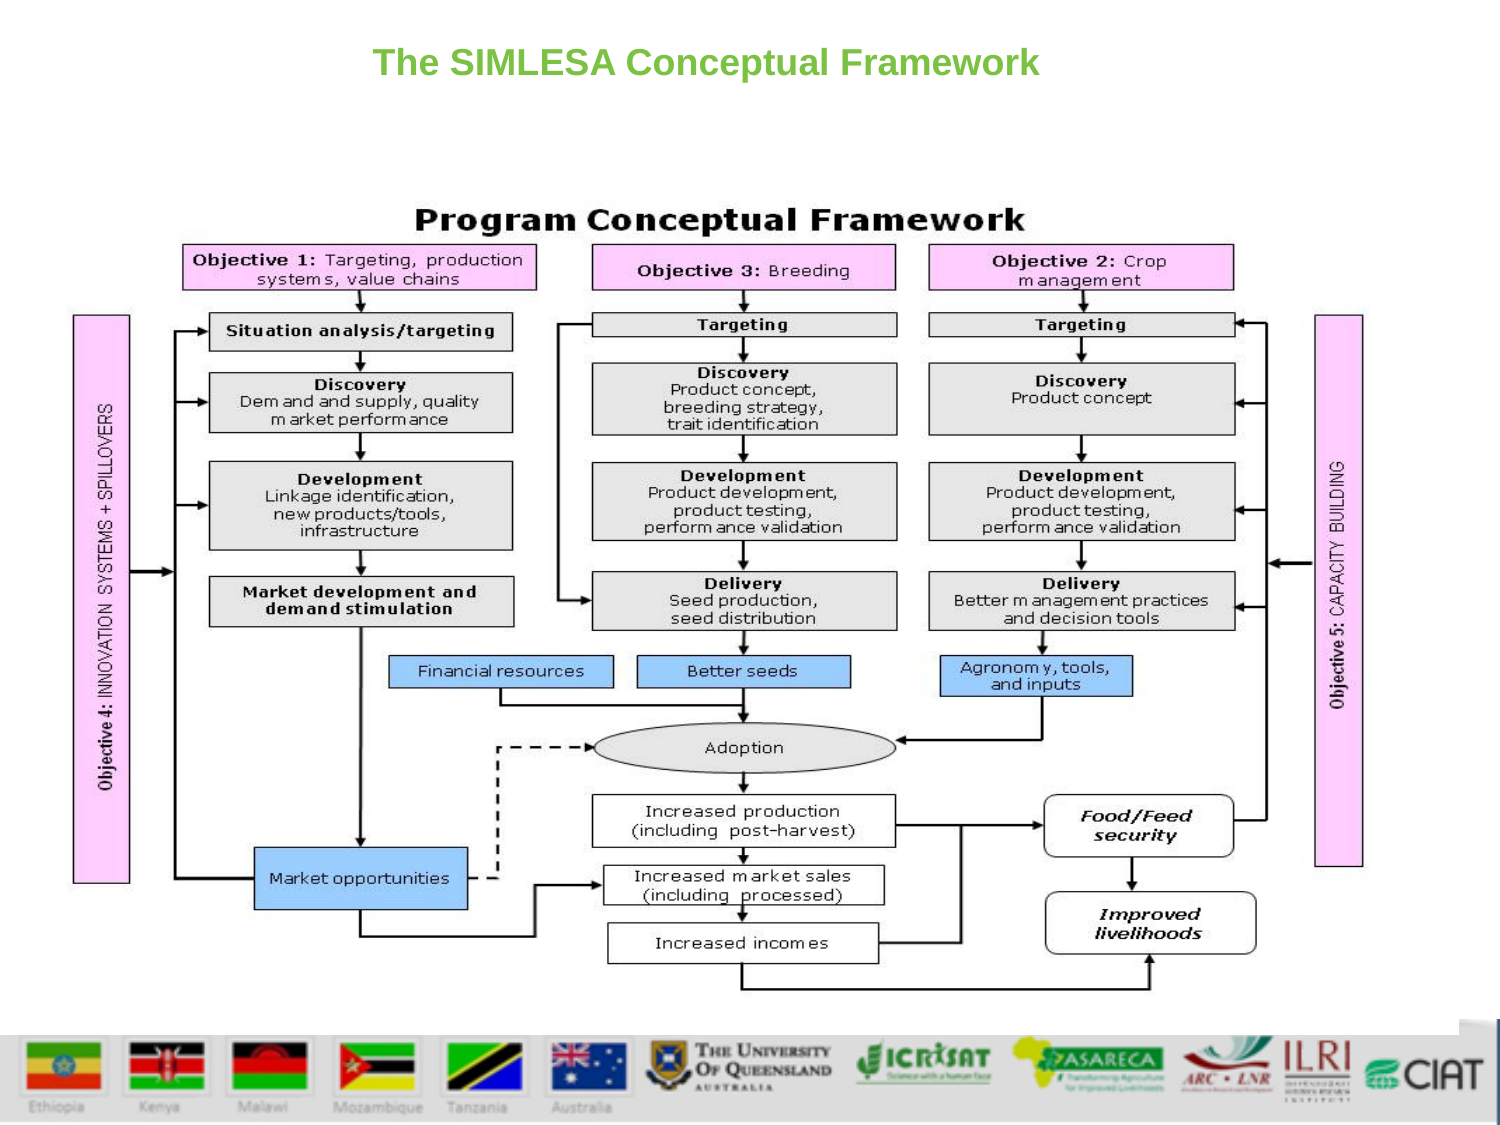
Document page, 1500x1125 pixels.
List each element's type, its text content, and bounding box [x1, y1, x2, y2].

picture [0, 172, 1500, 1125]
title The SIMLESA Conceptual Framework [64, 30, 1359, 107]
